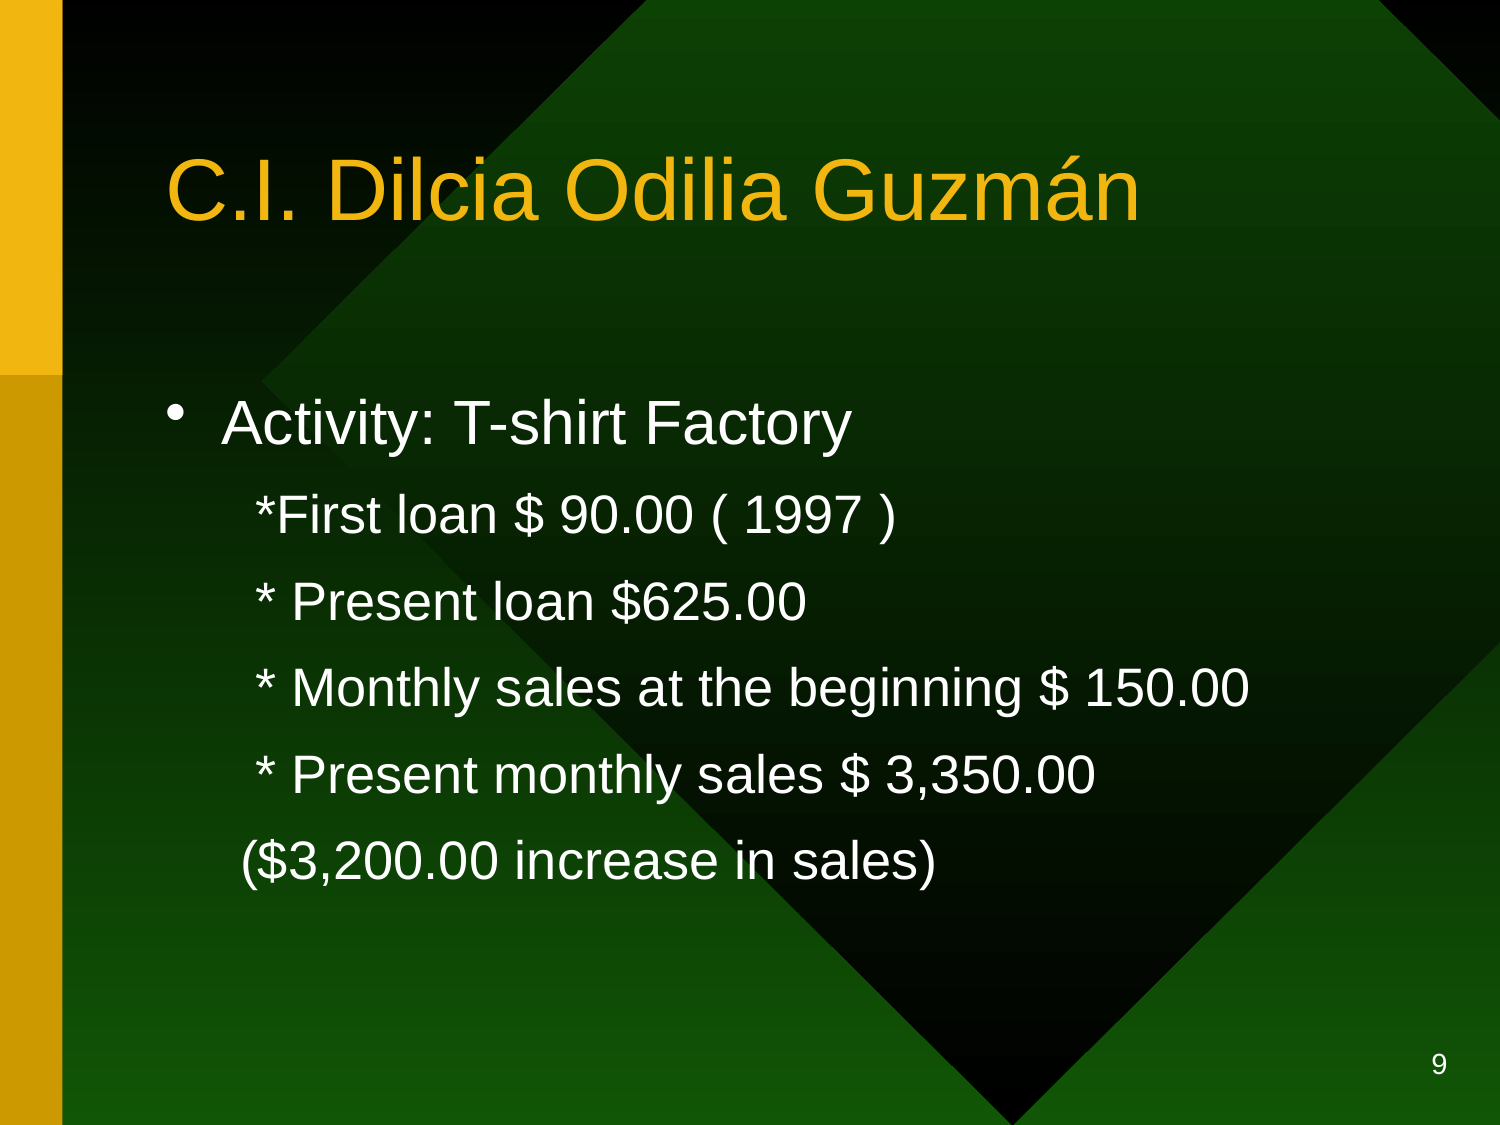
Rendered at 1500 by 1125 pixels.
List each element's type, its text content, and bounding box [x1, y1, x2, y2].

list Activity: T-shirt Factory *First loan $ 90.00 ( 1997 ) * Present loan $625.00 * Monthly sales at the beginning $ 150.00 * Present monthly sales $ 3,350.00 ($3,200.00 increase in sales) [149, 374, 1388, 976]
title C.I. Dilcia Odilia Guzmán [149, 99, 1388, 288]
slide_number 9 [1087, 1049, 1463, 1088]
